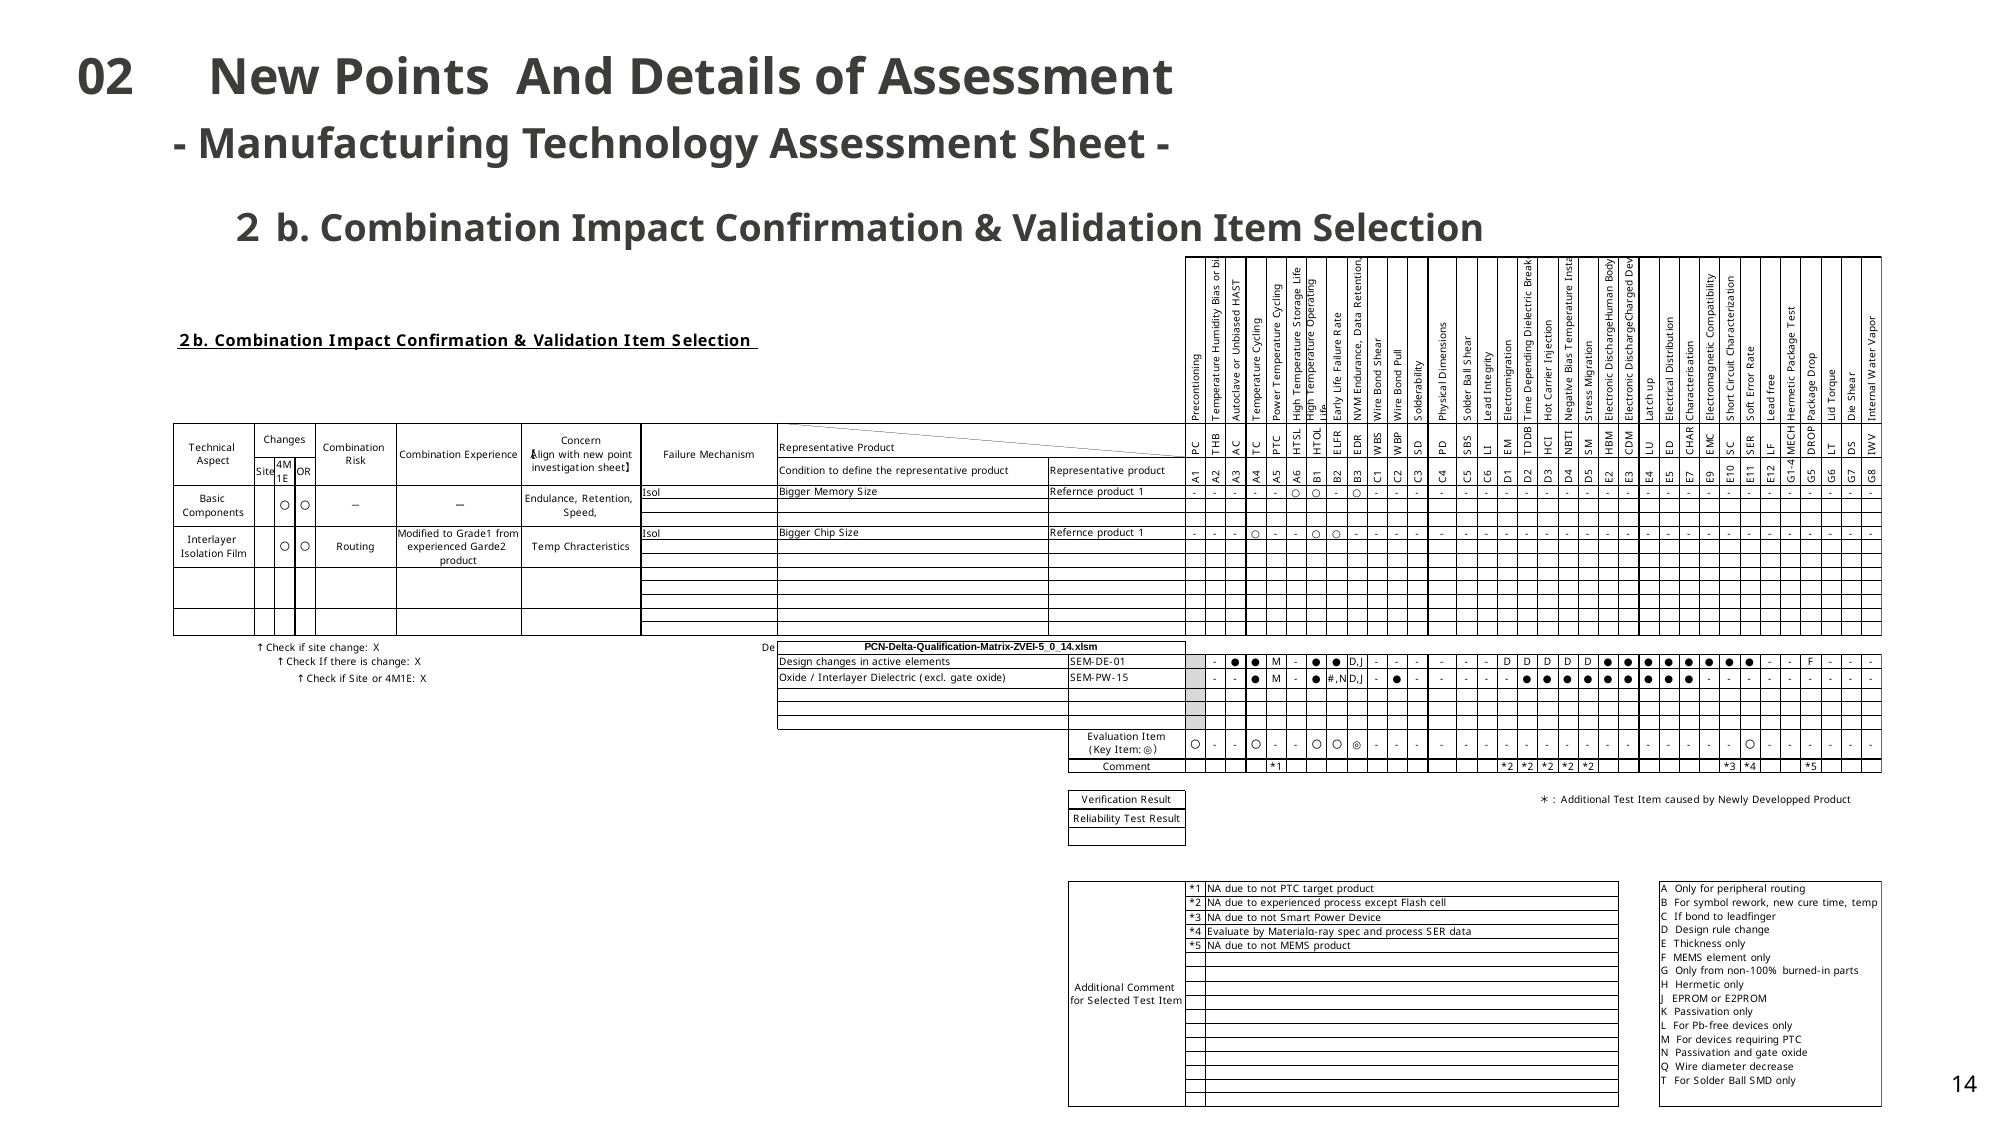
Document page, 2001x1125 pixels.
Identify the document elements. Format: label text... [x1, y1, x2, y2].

text_box ２b. Combination Impact Confirmation & Validation Item Selection [214, 196, 1511, 254]
text_box - Manufacturing Technology Assessment Sheet - [173, 122, 1994, 168]
picture [172, 256, 1883, 1107]
title 02 New Points And Details of Assessment [0, 0, 2000, 124]
